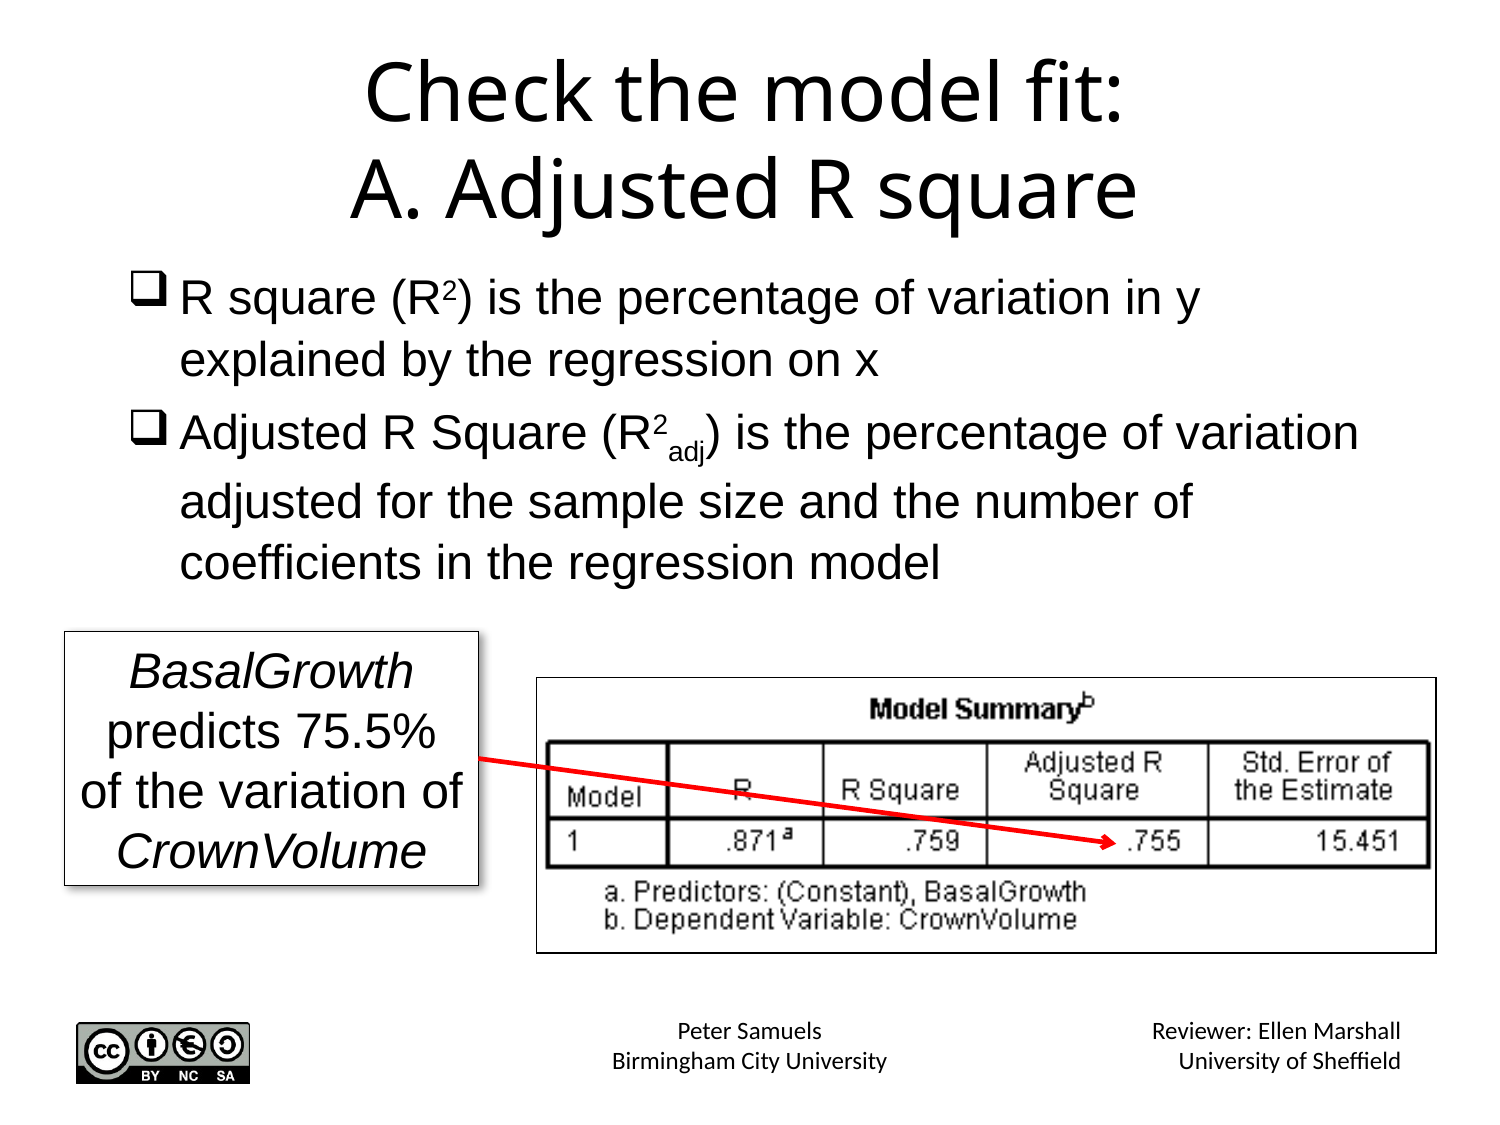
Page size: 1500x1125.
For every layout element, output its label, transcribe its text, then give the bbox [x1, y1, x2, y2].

picture [537, 678, 1436, 953]
title Check the model fit: A. Adjusted R square [76, 30, 1413, 244]
text_box Peter Samuels Birmingham City University [549, 1007, 951, 1083]
list R square (R2) is the percentage of variation in y explained by the regression on x Adjusted R Square (R2adj) is the percentage of variation adjusted for the sample size and the number of coefficients in the regression model [112, 255, 1388, 598]
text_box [478, 759, 1117, 844]
text_box Reviewer: Ellen Marshall University of Sheffield [1038, 1007, 1417, 1083]
picture [76, 1022, 251, 1084]
text_box BasalGrowth predicts 75.5% of the variation of CrownVolume [64, 631, 479, 886]
